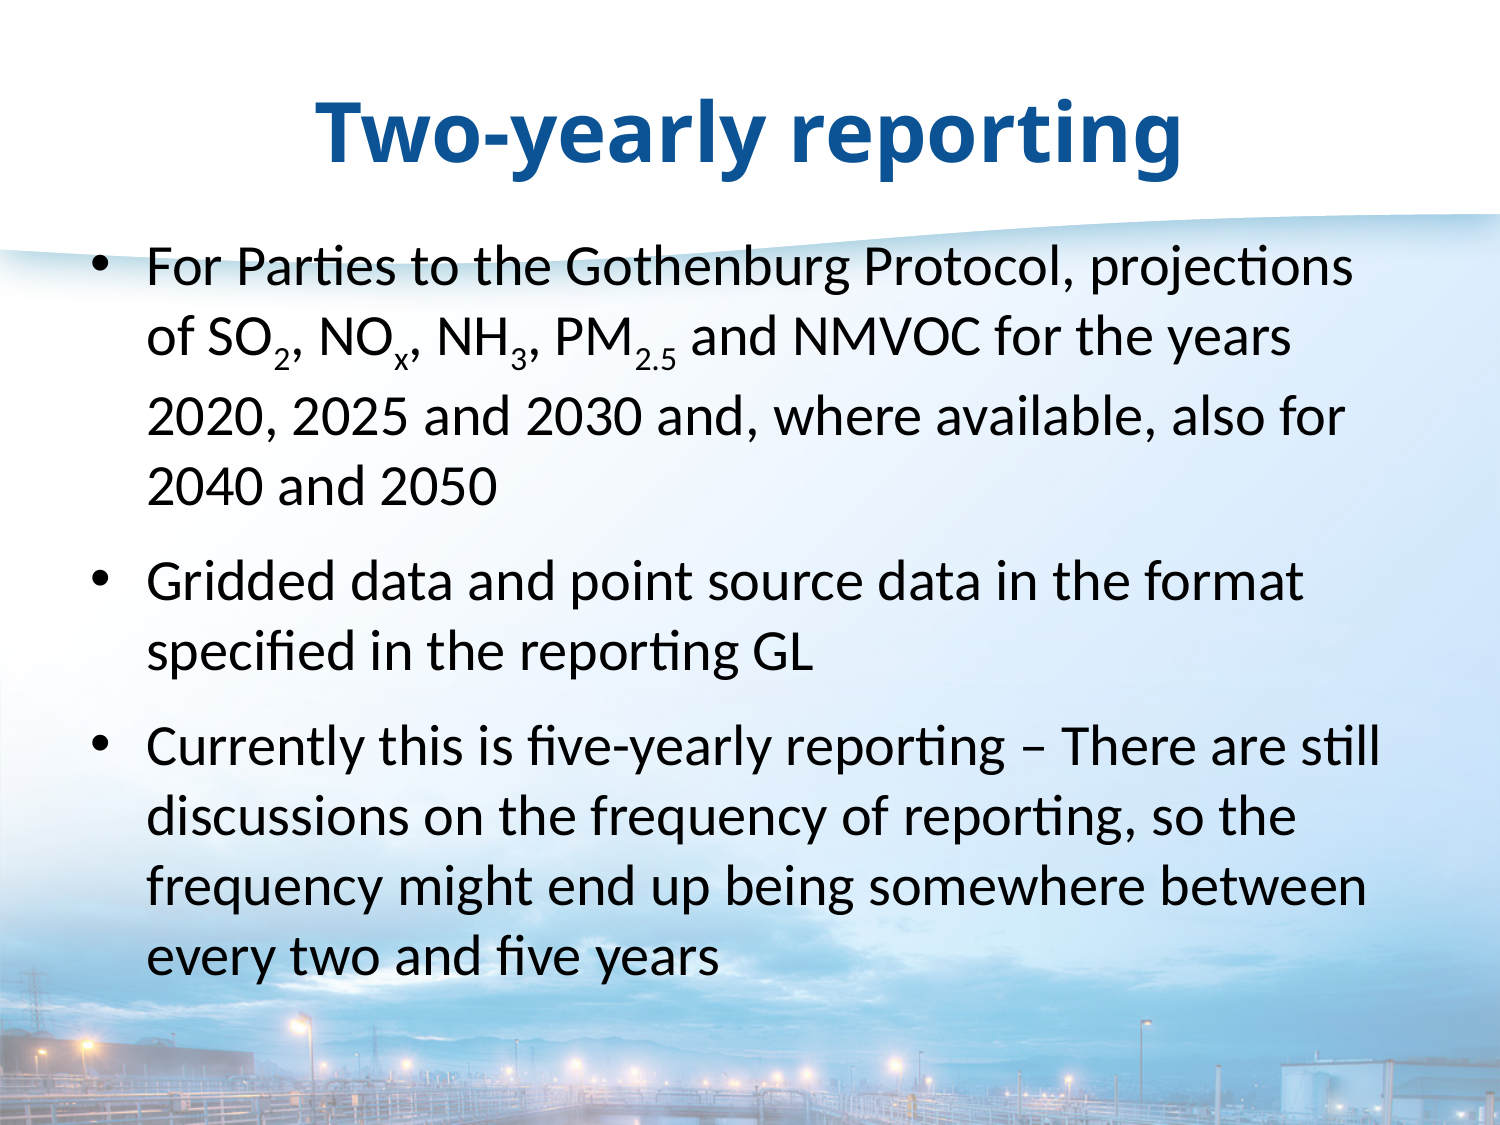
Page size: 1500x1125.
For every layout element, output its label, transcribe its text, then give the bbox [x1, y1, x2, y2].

list For Parties to the Gothenburg Protocol, projections of SO2, NOx, NH3, PM2.5 and NMVOC for the years 2020, 2025 and 2030 and, where available, also for 2040 and 2050 Gridded data and point source data in the format specified in the reporting GL Currently this is five-yearly reporting – There are still discussions on the frequency of reporting, so the frequency might end up being somewhere between every two and five years [75, 219, 1425, 1035]
title Two-yearly reporting [75, 45, 1425, 219]
picture [0, 215, 1500, 1125]
